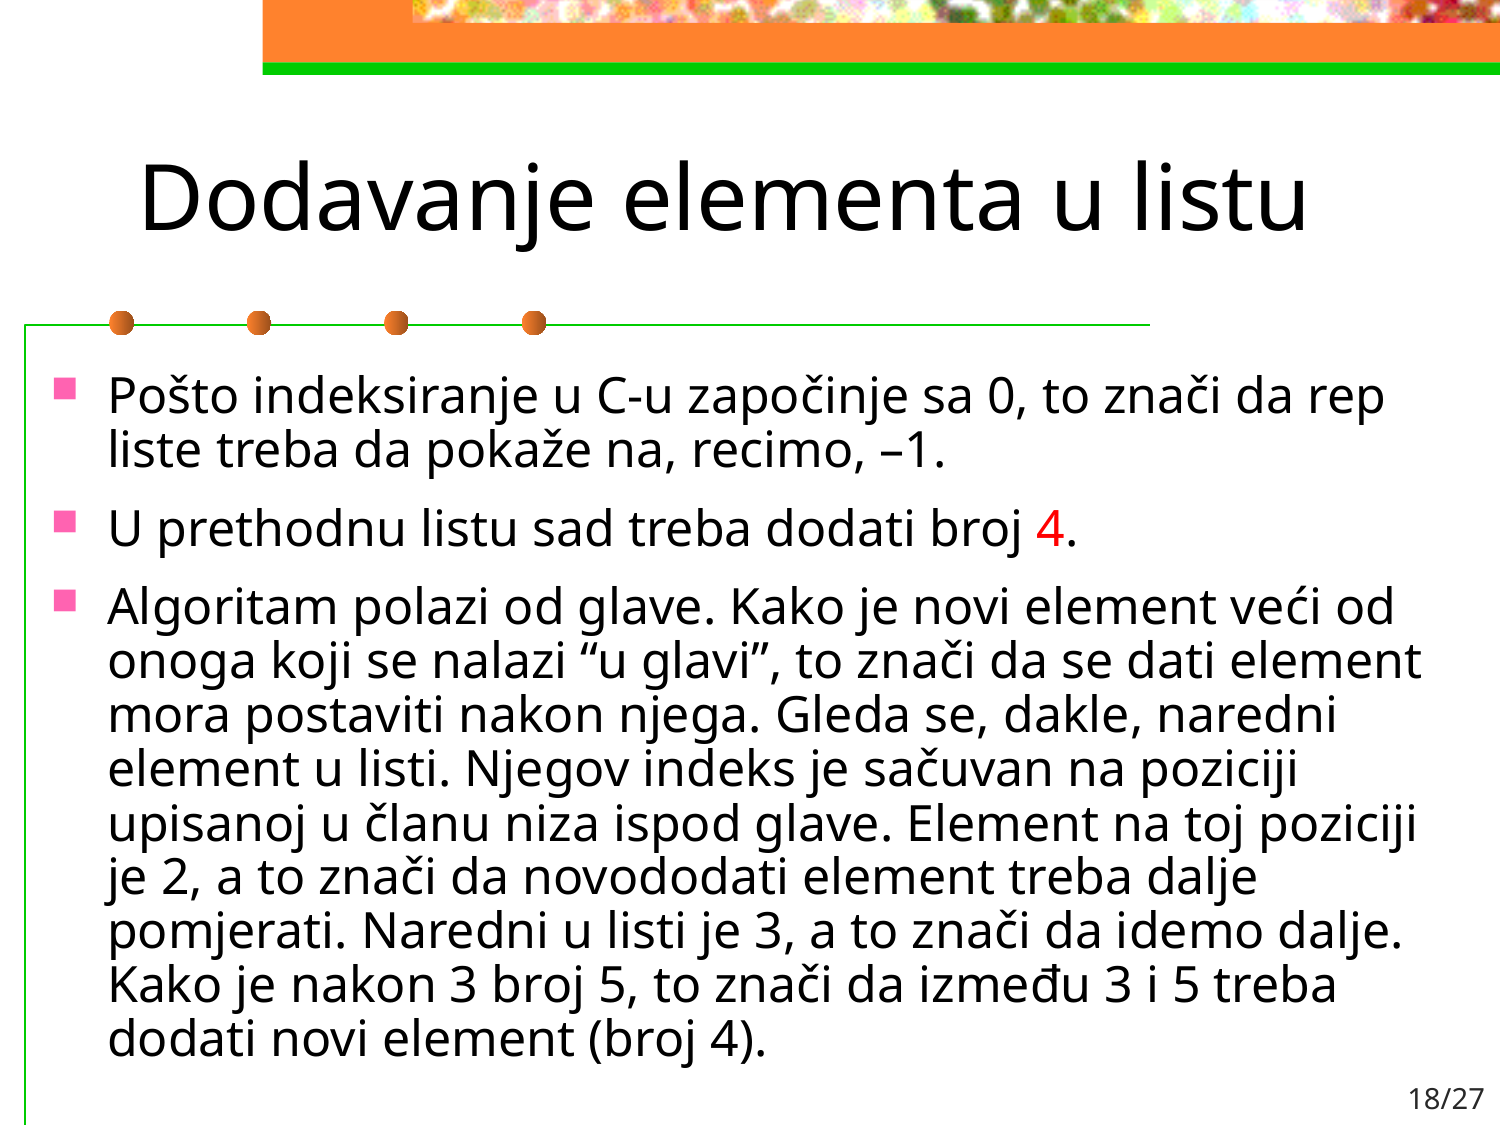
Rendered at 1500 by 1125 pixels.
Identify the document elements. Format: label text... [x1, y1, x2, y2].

text_box 18/27 [1374, 1072, 1500, 1123]
picture [412, 0, 1500, 23]
list Pošto indeksiranje u C-u započinje sa 0, to znači da rep liste treba da pokaže na, recimo, –1. U prethodnu listu sad treba dodati broj 4. Algoritam polazi od glave. Kako je novi element veći od onoga koji se nalazi “u glavi”, to znači da se dati element mora postaviti nakon njega. Gleda se, dakle, naredni element u listi. Njegov indeks je sačuvan na poziciji upisanoj u članu niza ispod glave. Element na toj poziciji je 2, a to znači da novododati element treba dalje pomjerati. Naredni u listi je 3, a to znači da idemo dalje. Kako je nakon 3 broj 5, to znači da između 3 i 5 treba dodati novi element (broj 4). [35, 362, 1475, 1113]
title Dodavanje elementa u listu [87, 99, 1363, 288]
